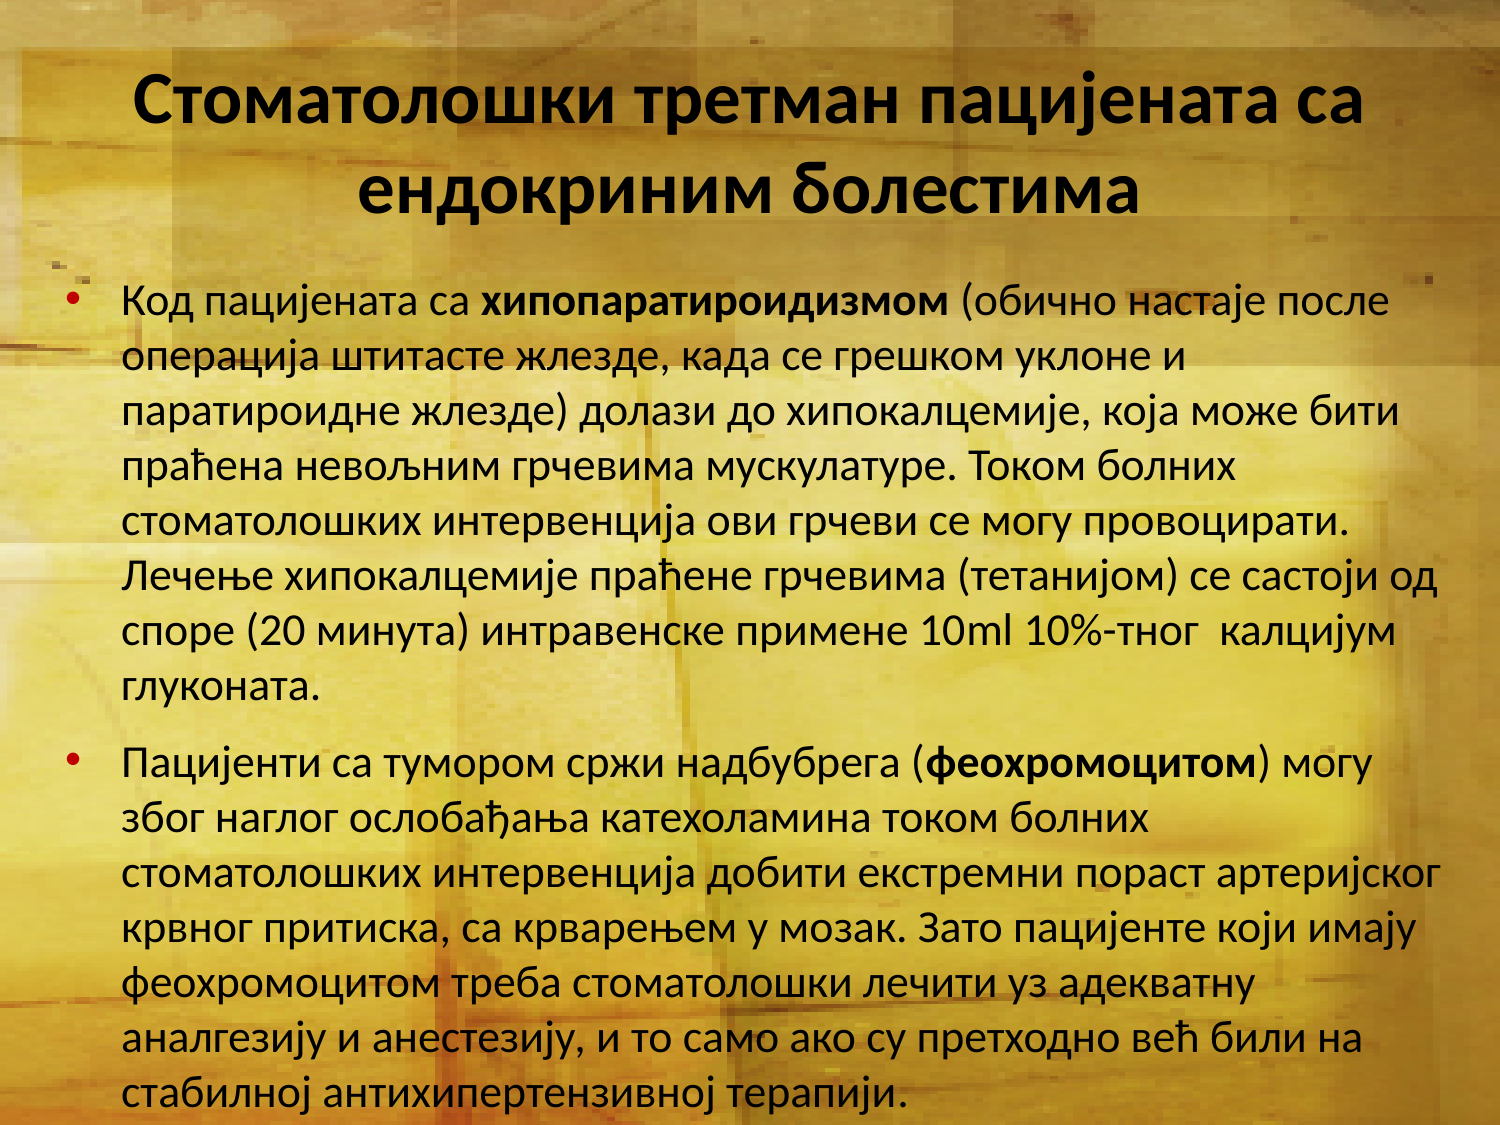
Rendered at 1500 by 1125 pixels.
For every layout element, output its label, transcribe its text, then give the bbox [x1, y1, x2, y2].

list Код пацијената са хипопаратироидизмом (обично настаје после операција штитасте жлезде, када се грешком уклоне и паратироидне жлезде) долази до хипокалцемије, која може бити праћена невољним грчевима мускулатуре. Током болних стоматолошких интервенција ови грчеви се могу провоцирати. Лечење хипокалцемије праћене грчевима (тетанијом) се састоји од споре (20 минута) интравенске примене 10ml 10%-тног калцијум глуконата. Пацијенти са тумором сржи надбубрега (феохромоцитом) могу због наглог ослобађања катехоламина током болних стоматолошких интервенција добити екстремни пораст артеријског крвног притиска, са крварењем у мозак. Зато пацијенте који имају феохромоцитом треба стоматолошки лечити уз адекватну аналгезију и анестезију, и то само ако су претходно већ били на стабилној антихипертензивној терапији. [50, 262, 1463, 1125]
picture [0, 0, 1500, 1125]
title Стоматолошки третман пацијената са ендокриним болестима [75, 45, 1425, 233]
